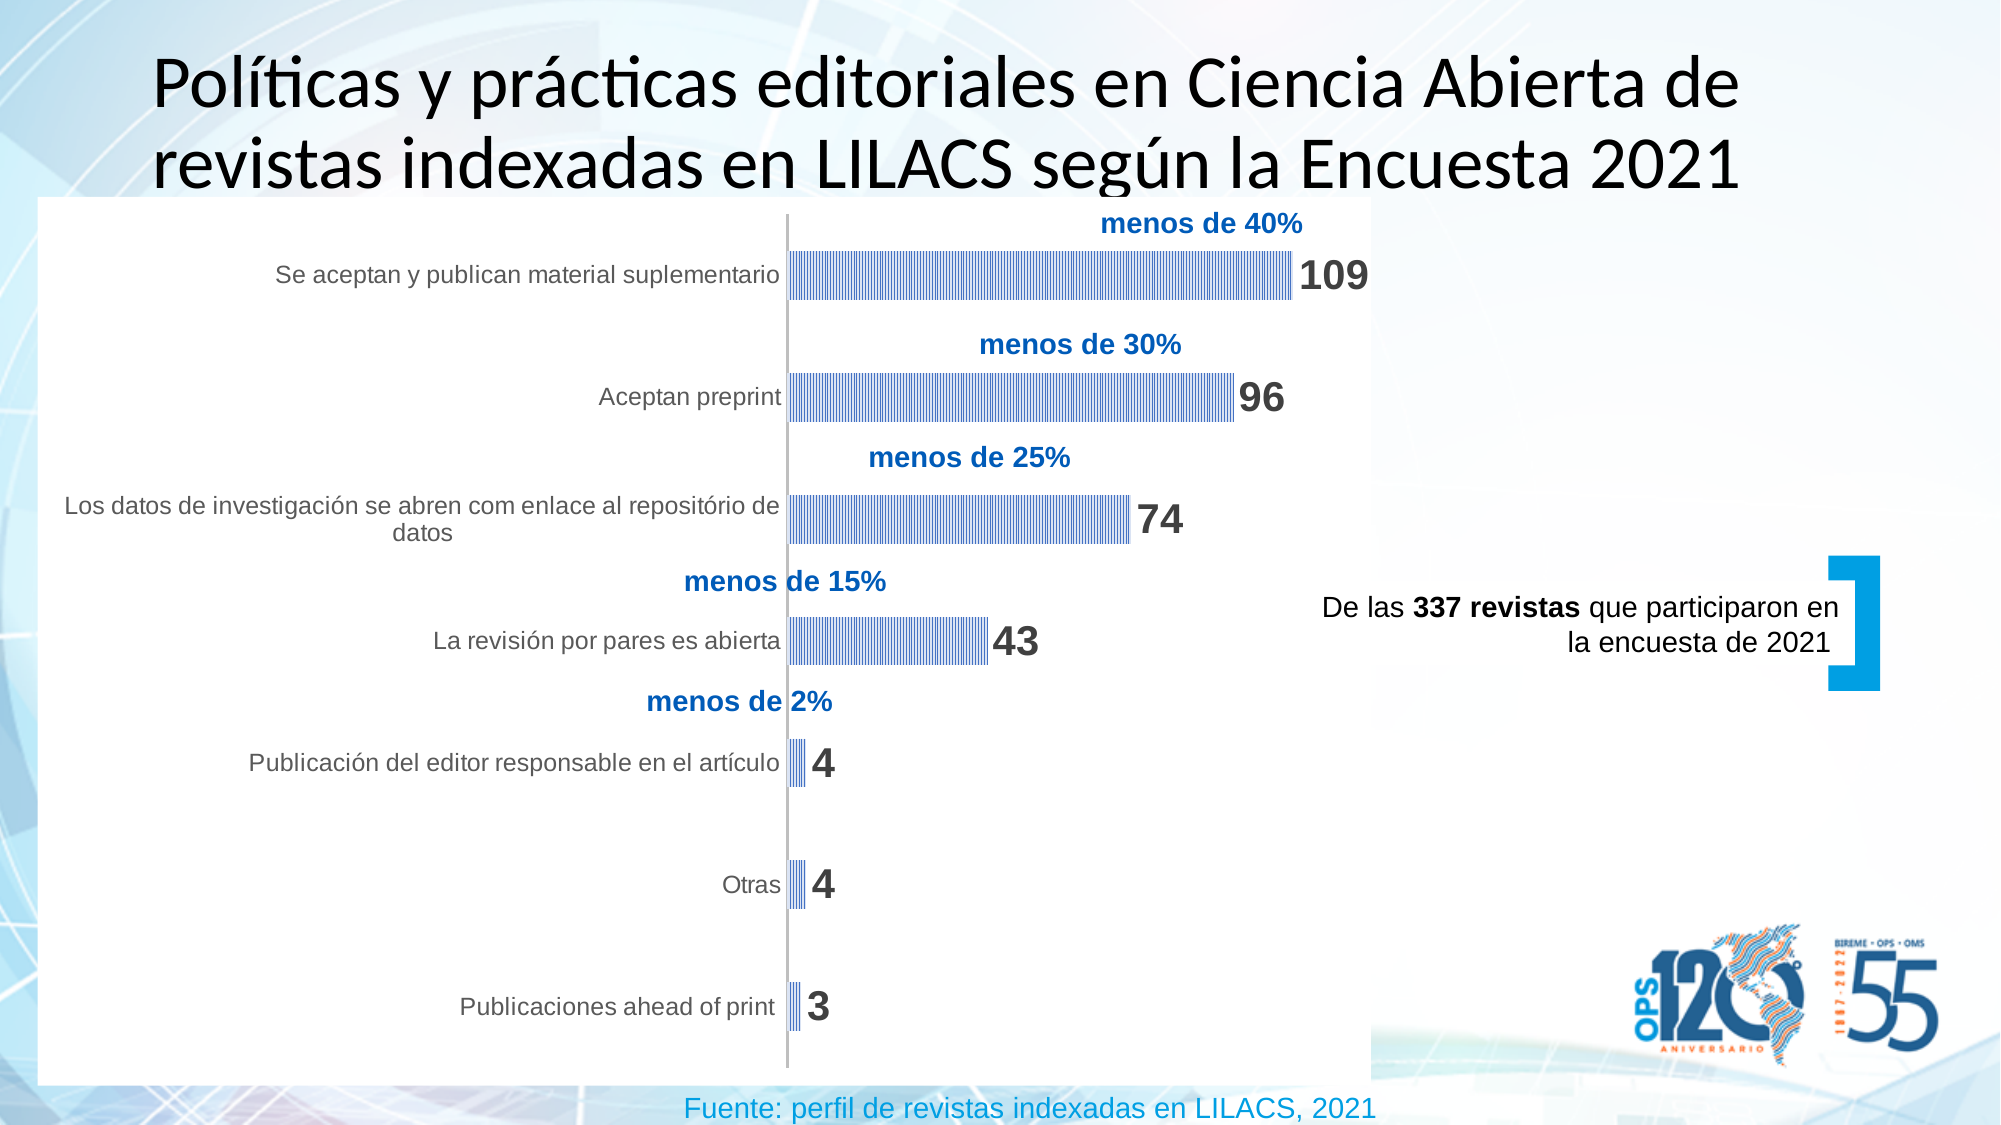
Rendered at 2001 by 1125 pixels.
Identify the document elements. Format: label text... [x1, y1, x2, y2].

title Políticas y prácticas editoriales en Ciencia Abierta de revistas indexadas en LILACS según la Encuesta 2021 [137, 59, 1863, 188]
text_box [1828, 555, 1881, 691]
chart [37, 196, 1372, 1086]
text_box De las 337 revistas que participaron en la encuesta de 2021 [1375, 580, 1855, 666]
text_box Fuente: perfil de revistas indexadas en LILACS, 2021 [668, 1081, 1395, 1125]
picture [0, 0, 2001, 1125]
